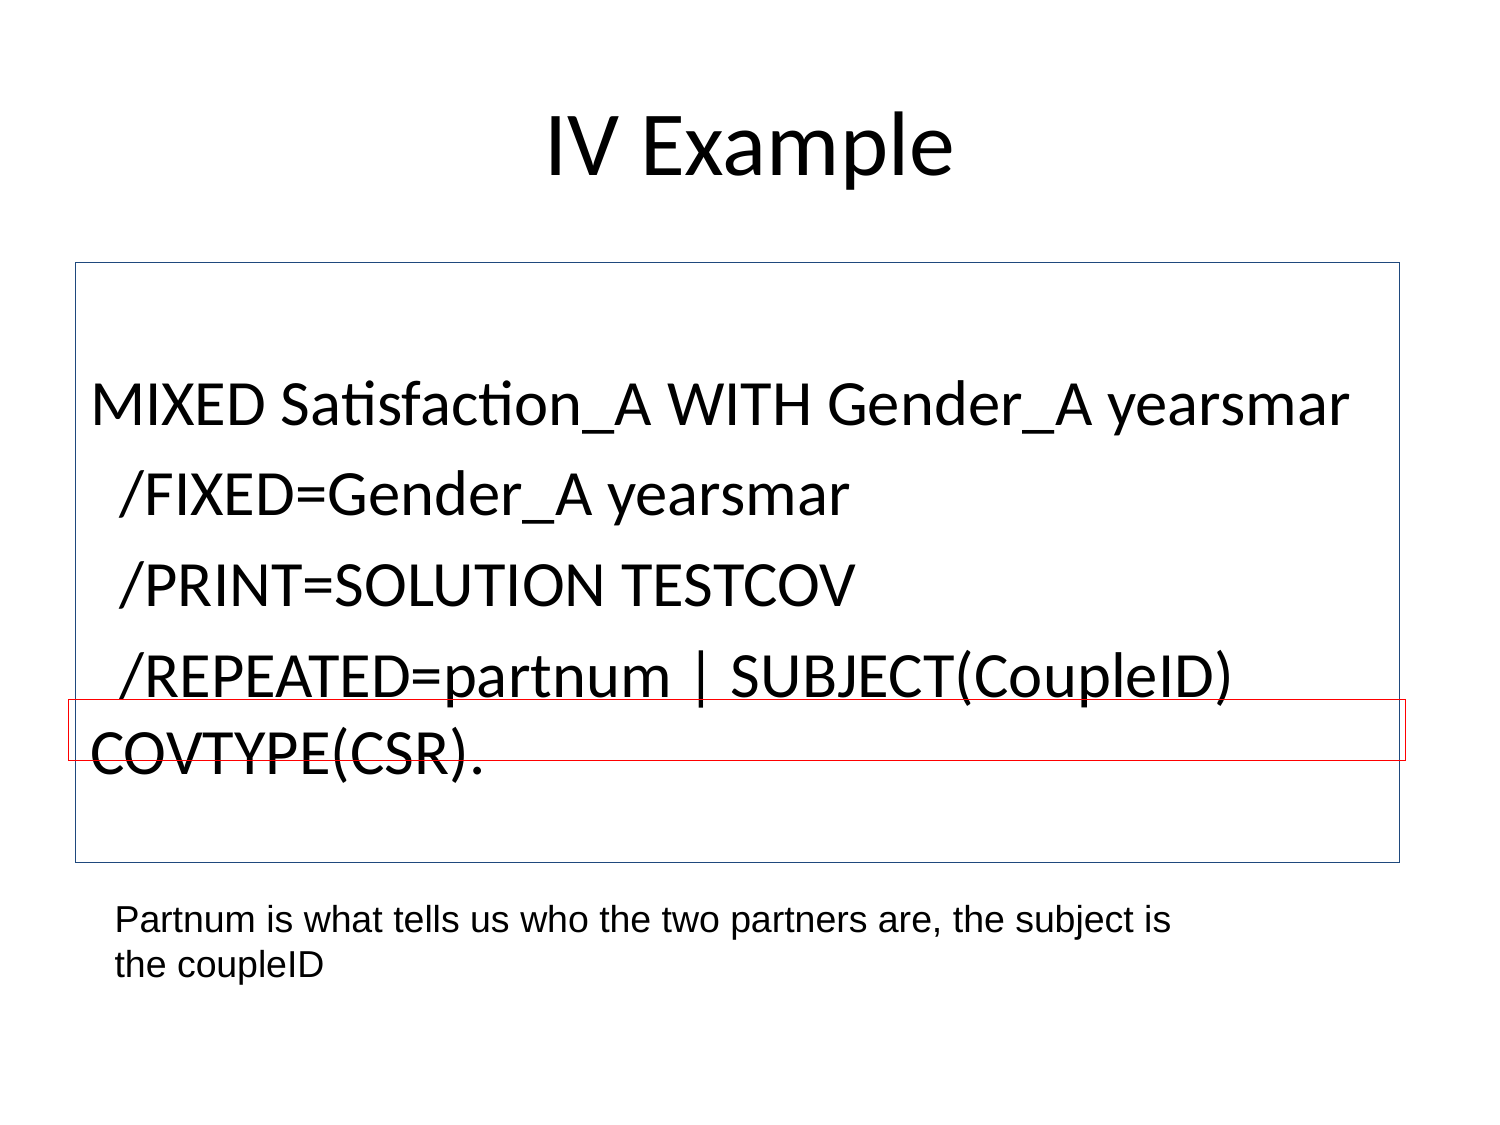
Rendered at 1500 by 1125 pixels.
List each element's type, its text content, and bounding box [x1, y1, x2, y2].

list MIXED Satisfaction_A WITH Gender_A yearsmar /FIXED=Gender_A yearsmar /PRINT=SOLUTION TESTCOV /REPEATED=partnum | SUBJECT(CoupleID) COVTYPE(CSR). [75, 262, 1400, 699]
text_box [68, 699, 1406, 761]
list MIXED Satisfaction_A WITH Gender_A yearsmar /FIXED=Gender_A yearsmar /PRINT=SOLUTION TESTCOV /REPEATED=partnum | SUBJECT(CoupleID) COVTYPE(CSR). [75, 761, 1400, 863]
title IV Example [75, 45, 1425, 233]
text_box Partnum is what tells us who the two partners are, the subject is the coupleID [99, 887, 1225, 993]
